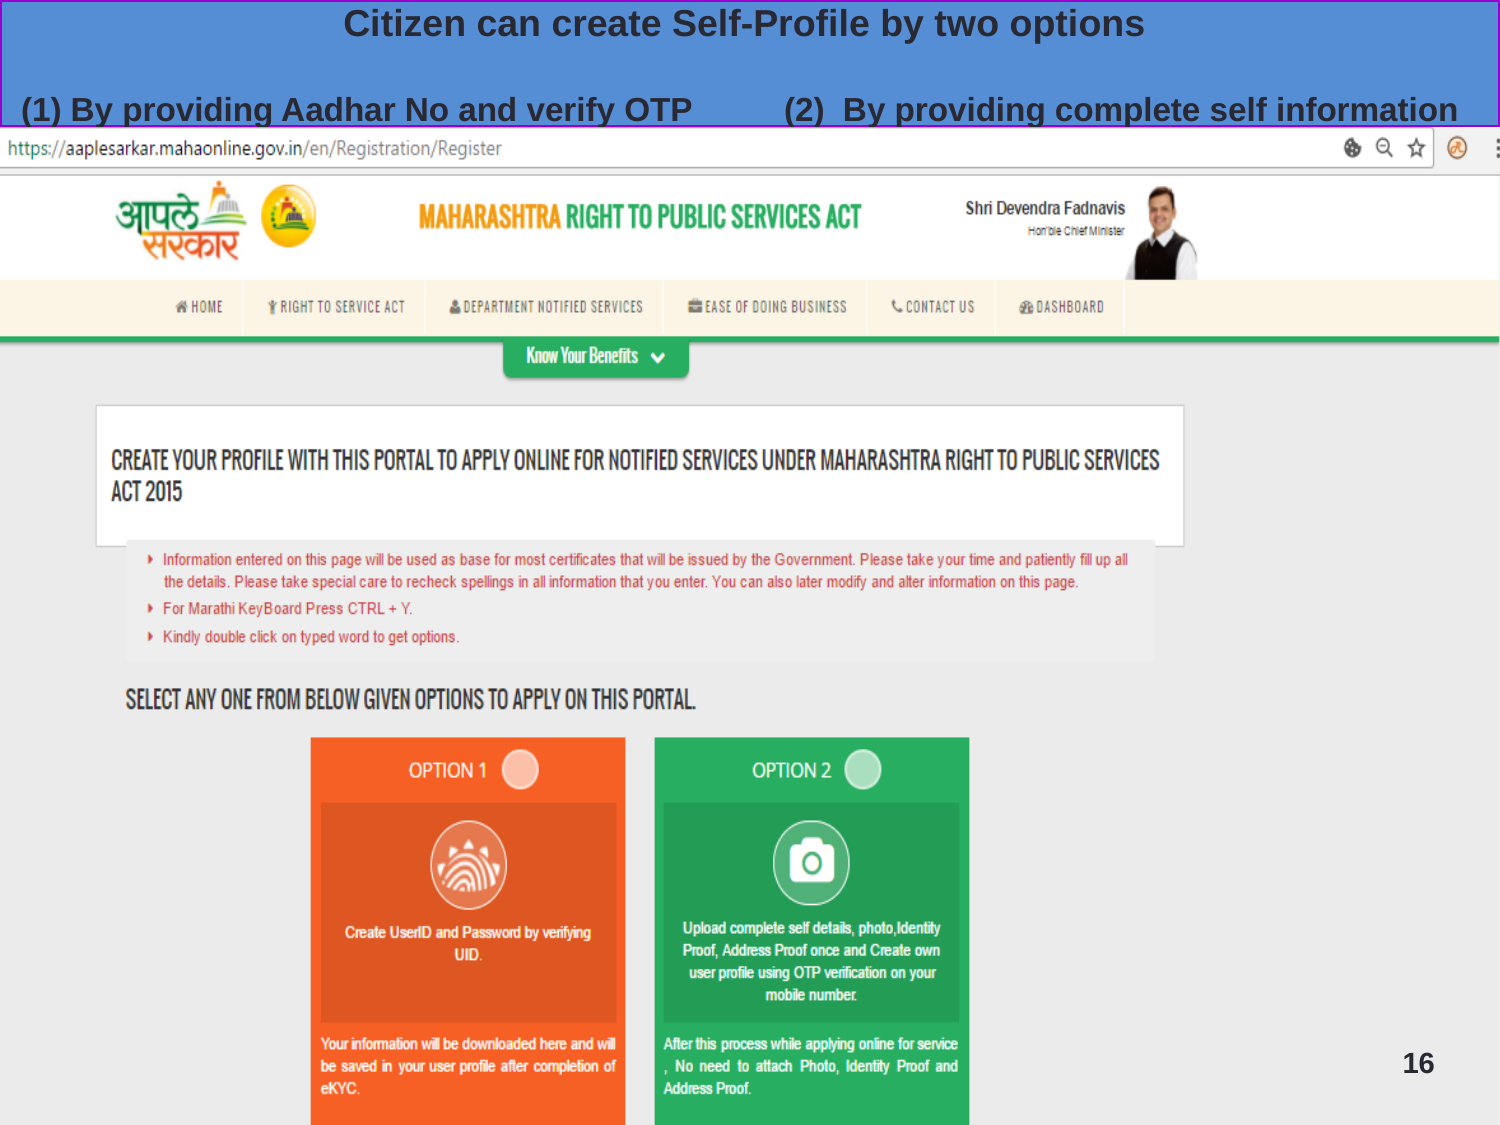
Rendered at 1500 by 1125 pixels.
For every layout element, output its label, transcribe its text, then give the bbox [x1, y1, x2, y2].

text_box Citizen can create Self-Profile by two options (1) By providing Aadhar No and verify OTP (2) By providing complete self information [0, 0, 1500, 126]
picture [0, 126, 1500, 1125]
